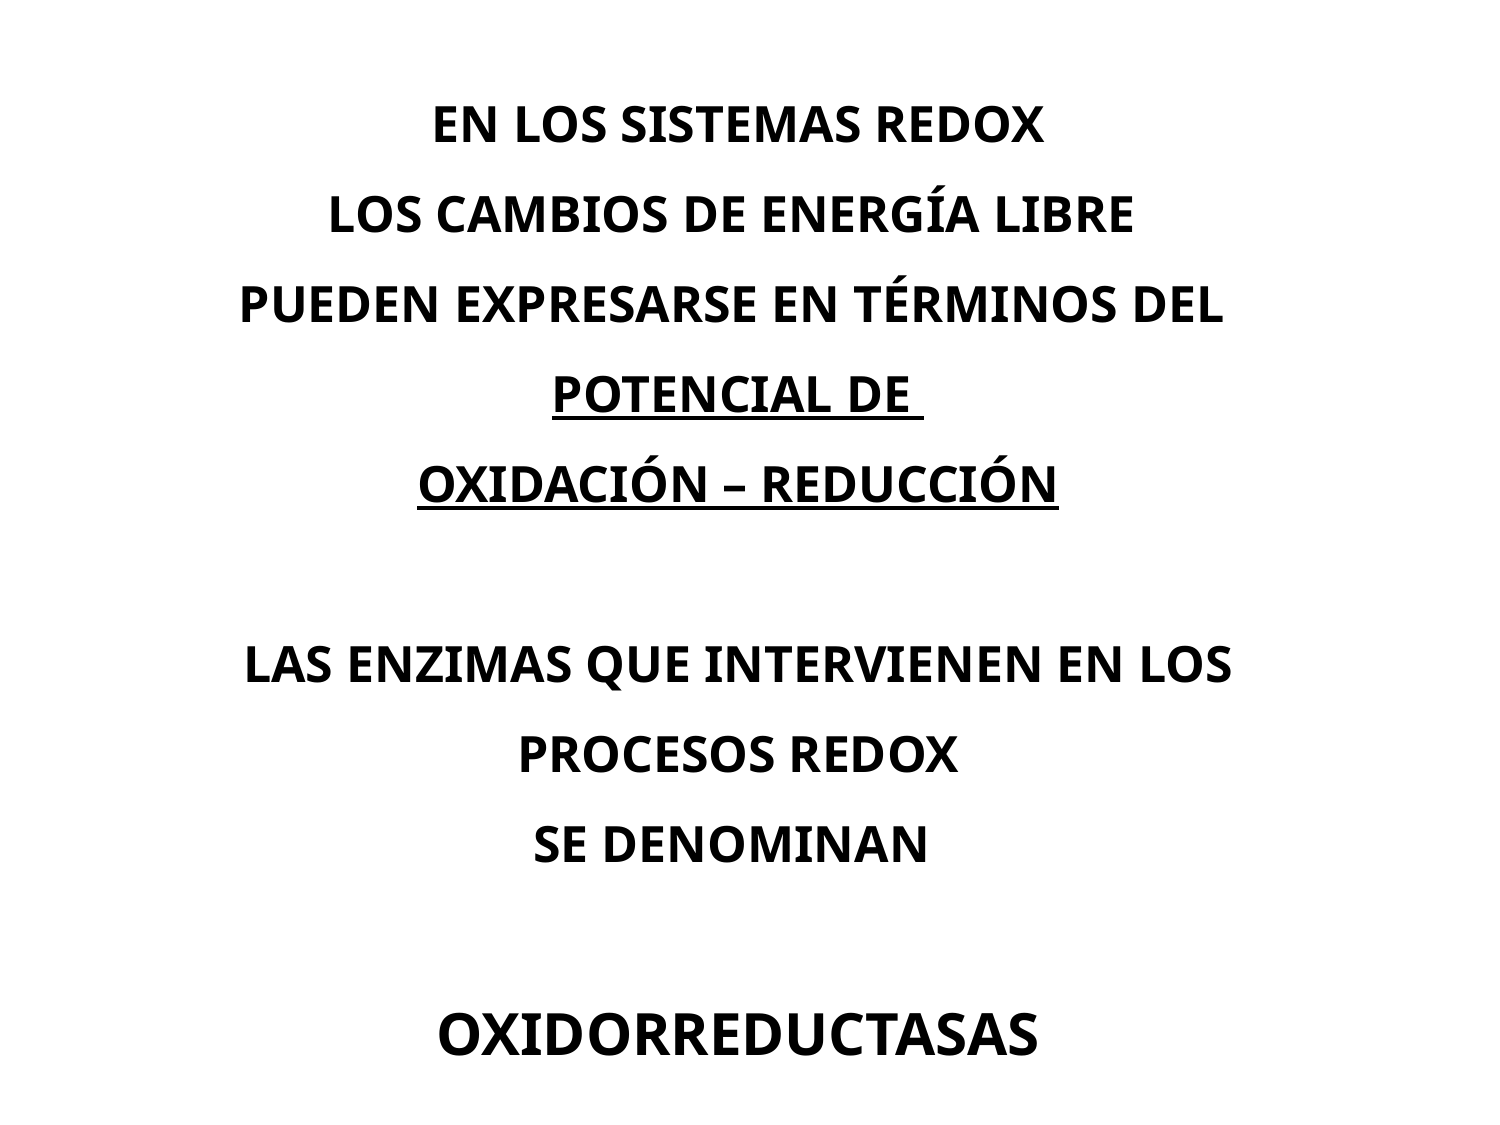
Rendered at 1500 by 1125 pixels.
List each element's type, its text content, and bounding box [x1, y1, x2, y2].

text_box EN LOS SISTEMAS REDOX LOS CAMBIOS DE ENERGÍA LIBRE PUEDEN EXPRESARSE EN TÉRMINOS DEL POTENCIAL DE OXIDACIÓN – REDUCCIÓN LAS ENZIMAS QUE INTERVIENEN EN LOS PROCESOS REDOX SE DENOMINAN OXIDORREDUCTASAS [123, 54, 1353, 1075]
